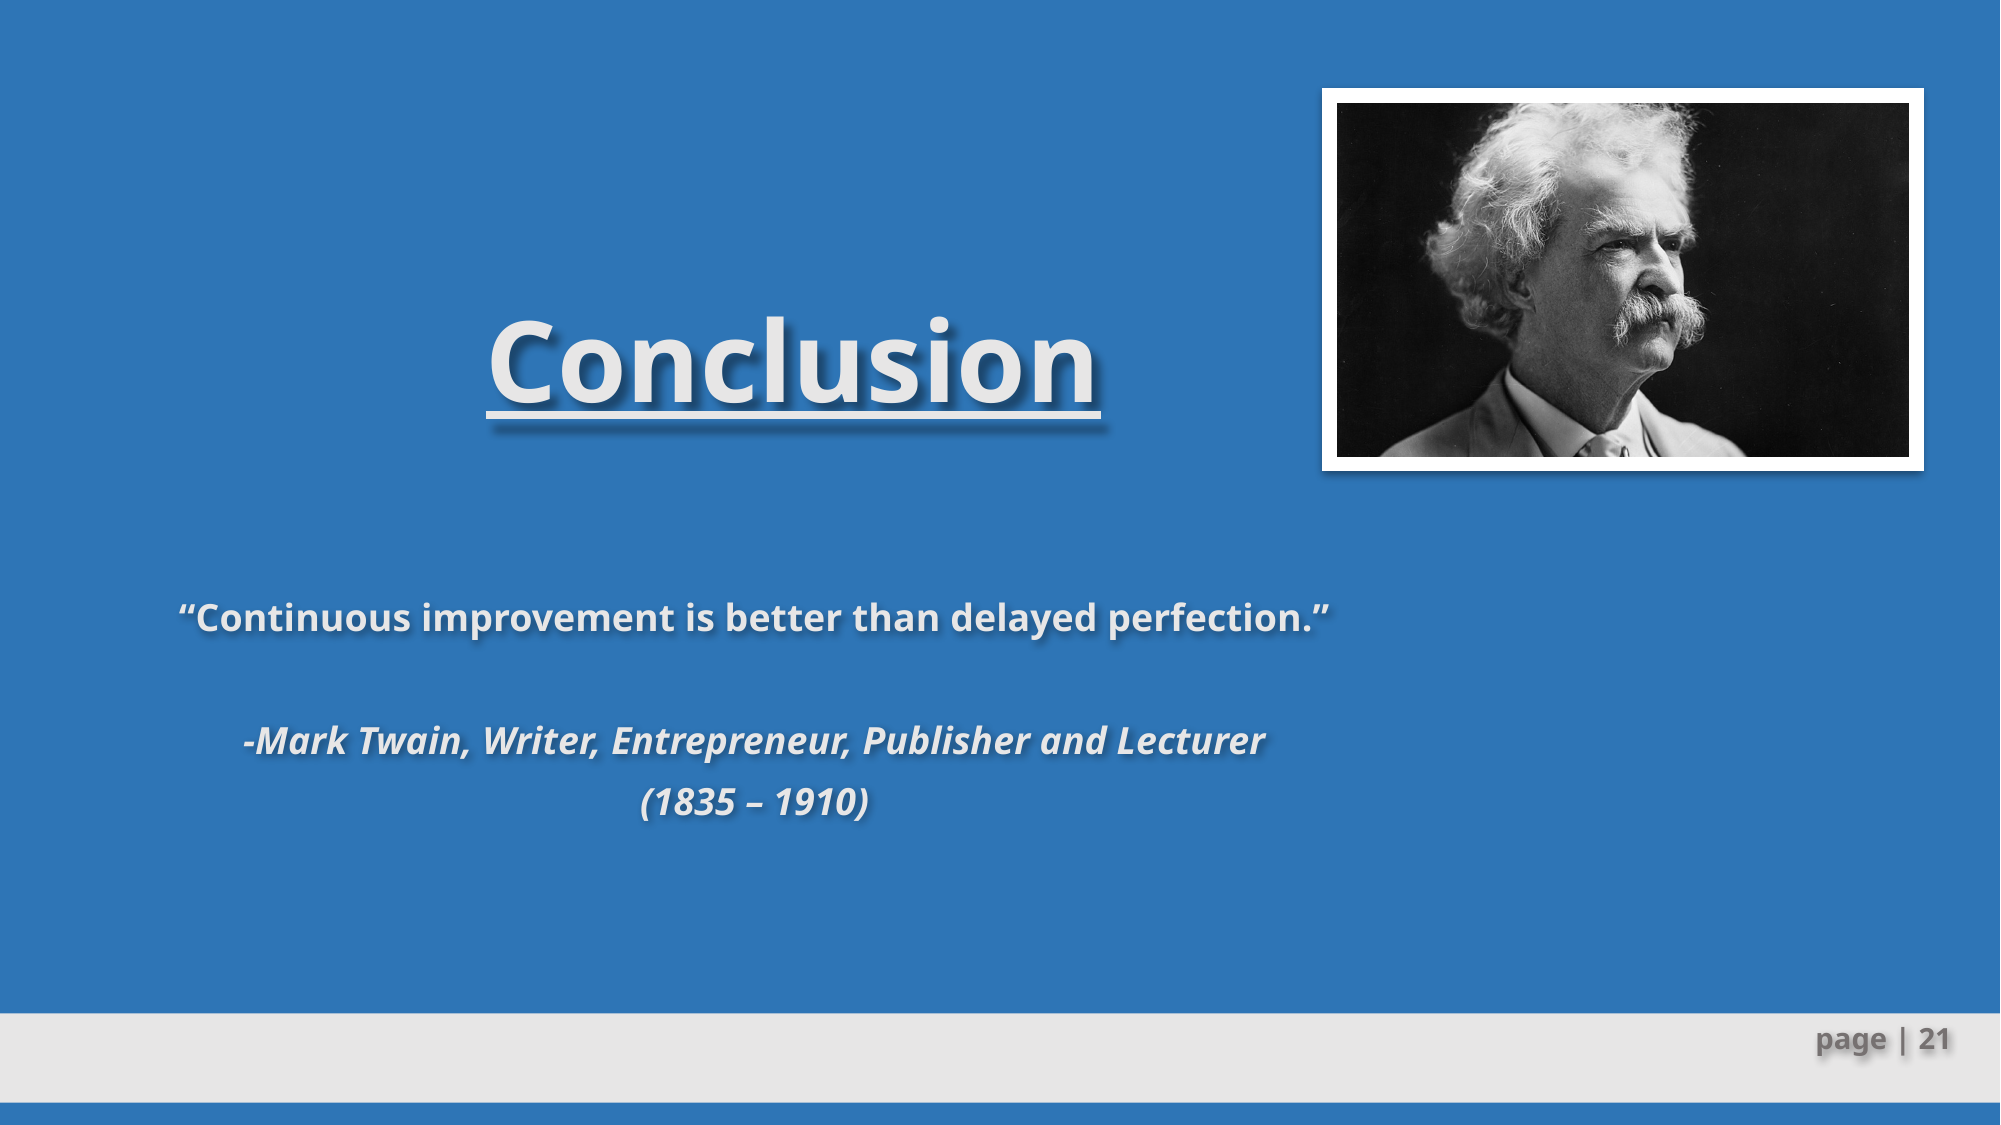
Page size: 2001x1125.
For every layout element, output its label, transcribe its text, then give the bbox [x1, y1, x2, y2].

title Conclusion [249, 20, 1337, 557]
subtitle “Continuous improvement is better than delayed perfection.” -Mark Twain, Writer, Entrepreneur, Publisher and Lecturer (1835 – 1910) [143, 559, 1366, 864]
picture [1336, 102, 1910, 457]
